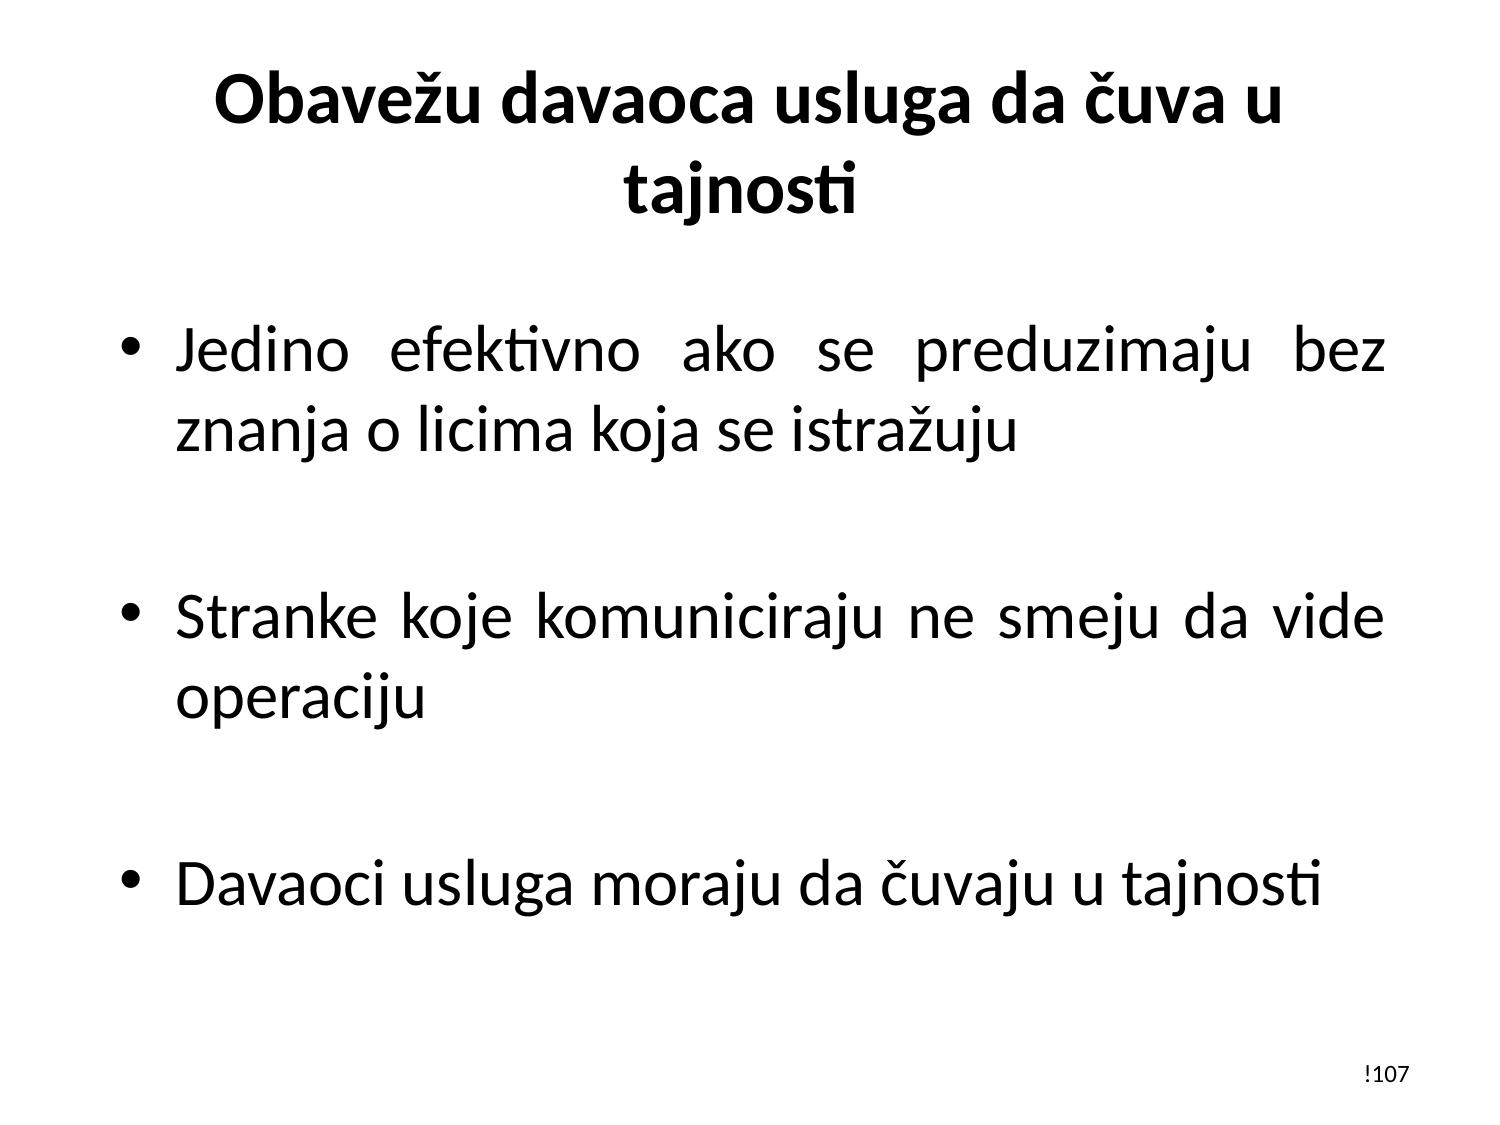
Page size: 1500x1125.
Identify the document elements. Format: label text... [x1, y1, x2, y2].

list Jedino efektivno ako se preduzimaju bez znanja o licima koja se istražuju Stranke koje komuniciraju ne smeju da vide operaciju Davaoci usluga moraju da čuvaju u tajnosti [103, 297, 1403, 1041]
title Obavežu davaoca usluga da čuva u tajnosti [74, 44, 1426, 233]
slide_number !107 [1074, 1042, 1425, 1103]
